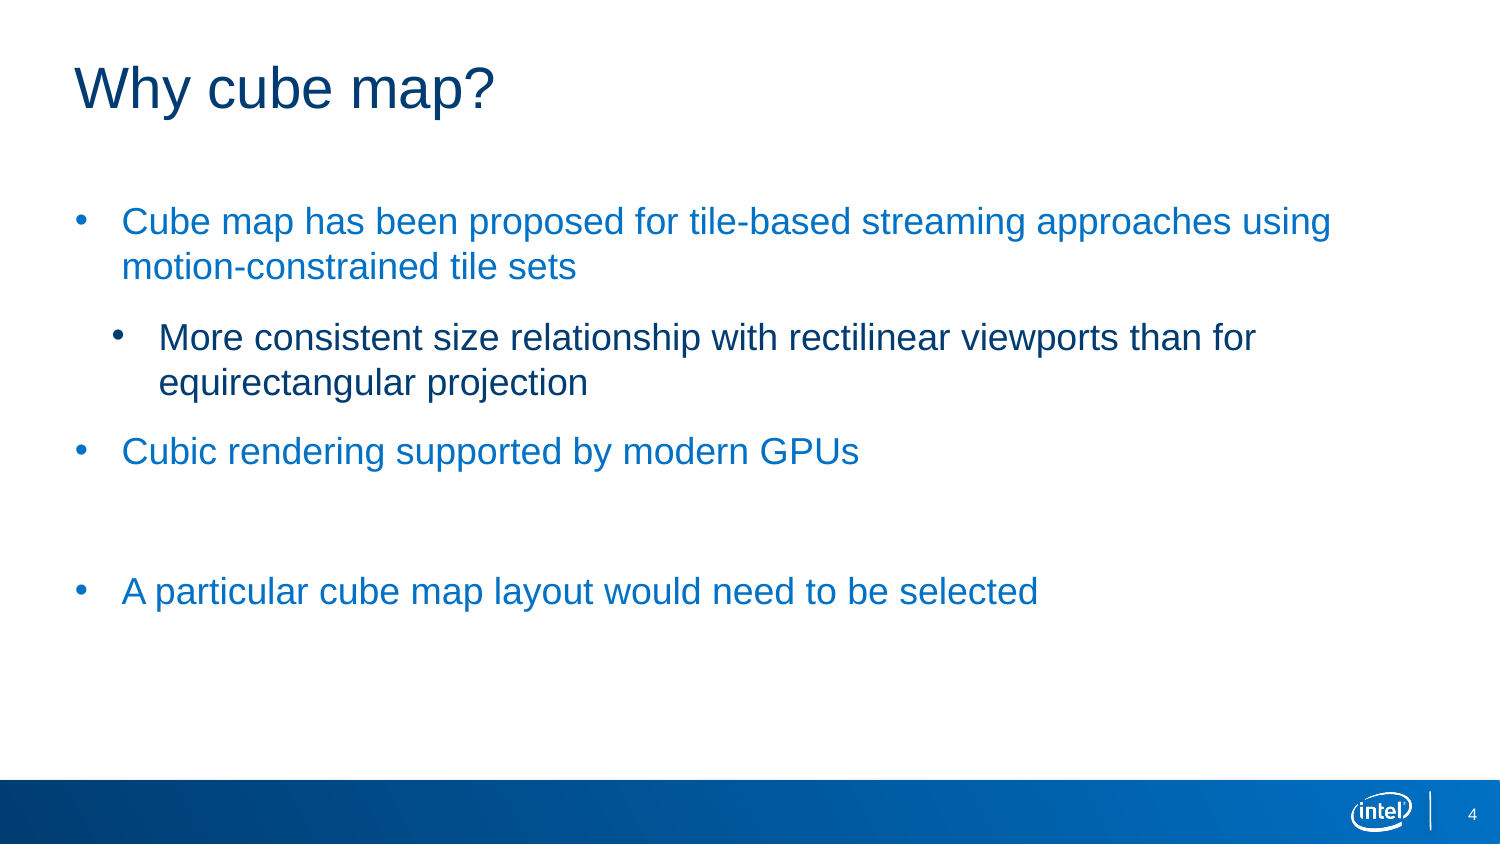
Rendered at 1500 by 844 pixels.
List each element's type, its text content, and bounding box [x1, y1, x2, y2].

title Why cube map? [74, 50, 1425, 194]
slide_number 4 [1127, 791, 1478, 837]
list Cube map has been proposed for tile-based streaming approaches using motion-constrained tile sets More consistent size relationship with rectilinear viewports than for equirectangular projection Cubic rendering supported by modern GPUs A particular cube map layout would need to be selected [74, 197, 1425, 760]
